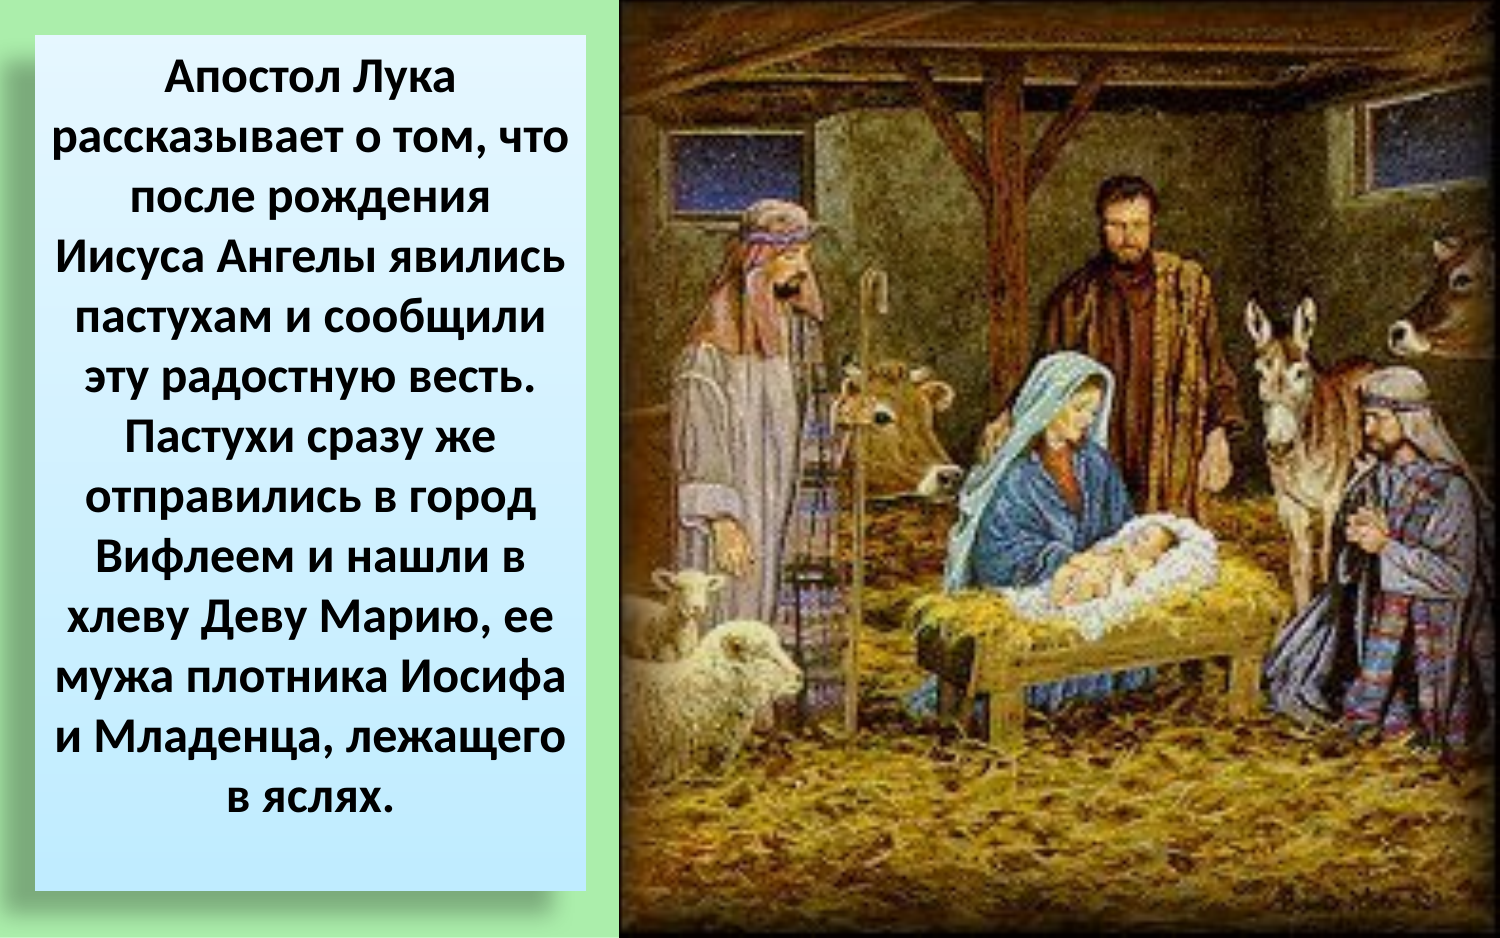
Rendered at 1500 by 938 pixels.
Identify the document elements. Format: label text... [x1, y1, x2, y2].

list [619, 0, 1500, 938]
list Апостол Лука рассказывает о том, что после рождения Иисуса Ангелы явились пастухам и сообщили эту радостную весть. Пастухи сразу же отправились в город Вифлеем и нашли в хлеву Деву Марию, ее мужа плотника Иосифа и Младенца, лежащего в яслях. [34, 34, 587, 891]
